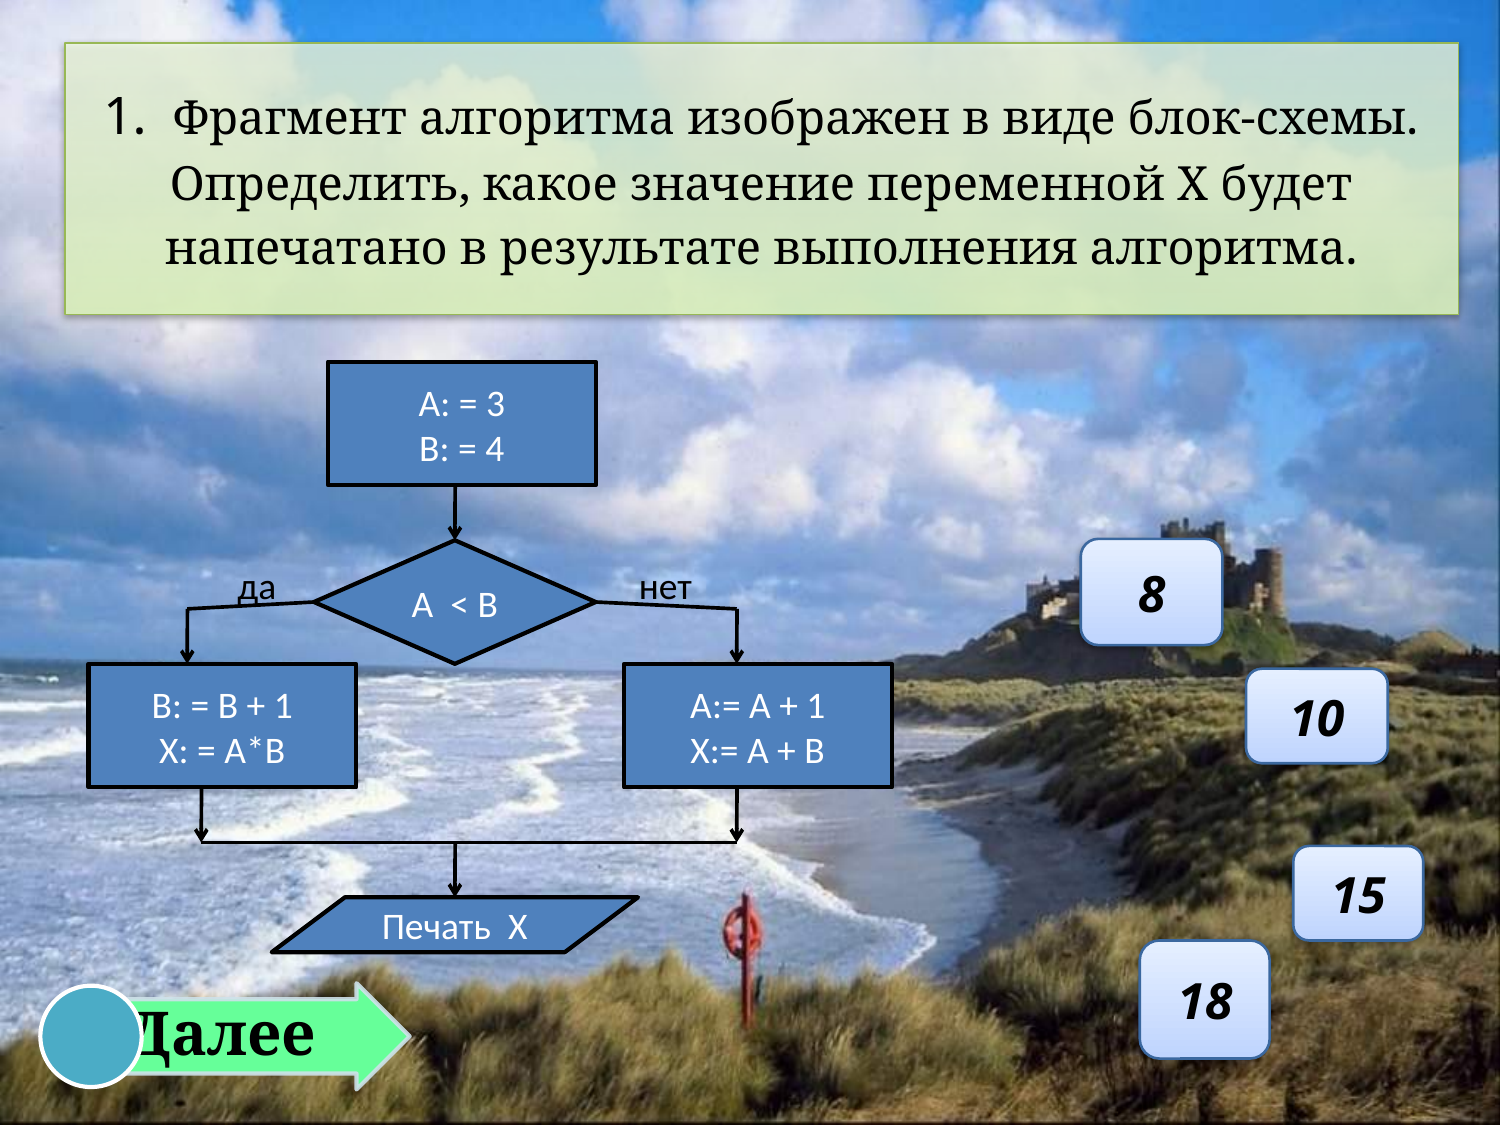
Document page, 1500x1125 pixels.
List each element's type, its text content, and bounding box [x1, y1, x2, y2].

picture [0, 0, 1500, 1125]
text_box 18 [1138, 939, 1271, 1060]
title 1. Фрагмент алгоритма изображен в виде блок-схемы. Определить, какое значение переменной Х будет напечатано в результате выполнения алгоритма. [64, 42, 1459, 315]
text_box 15 [1292, 845, 1424, 942]
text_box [88, 361, 892, 953]
text_box 8 [1079, 538, 1224, 646]
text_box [0, 947, 477, 1125]
text_box 10 [1245, 667, 1389, 764]
